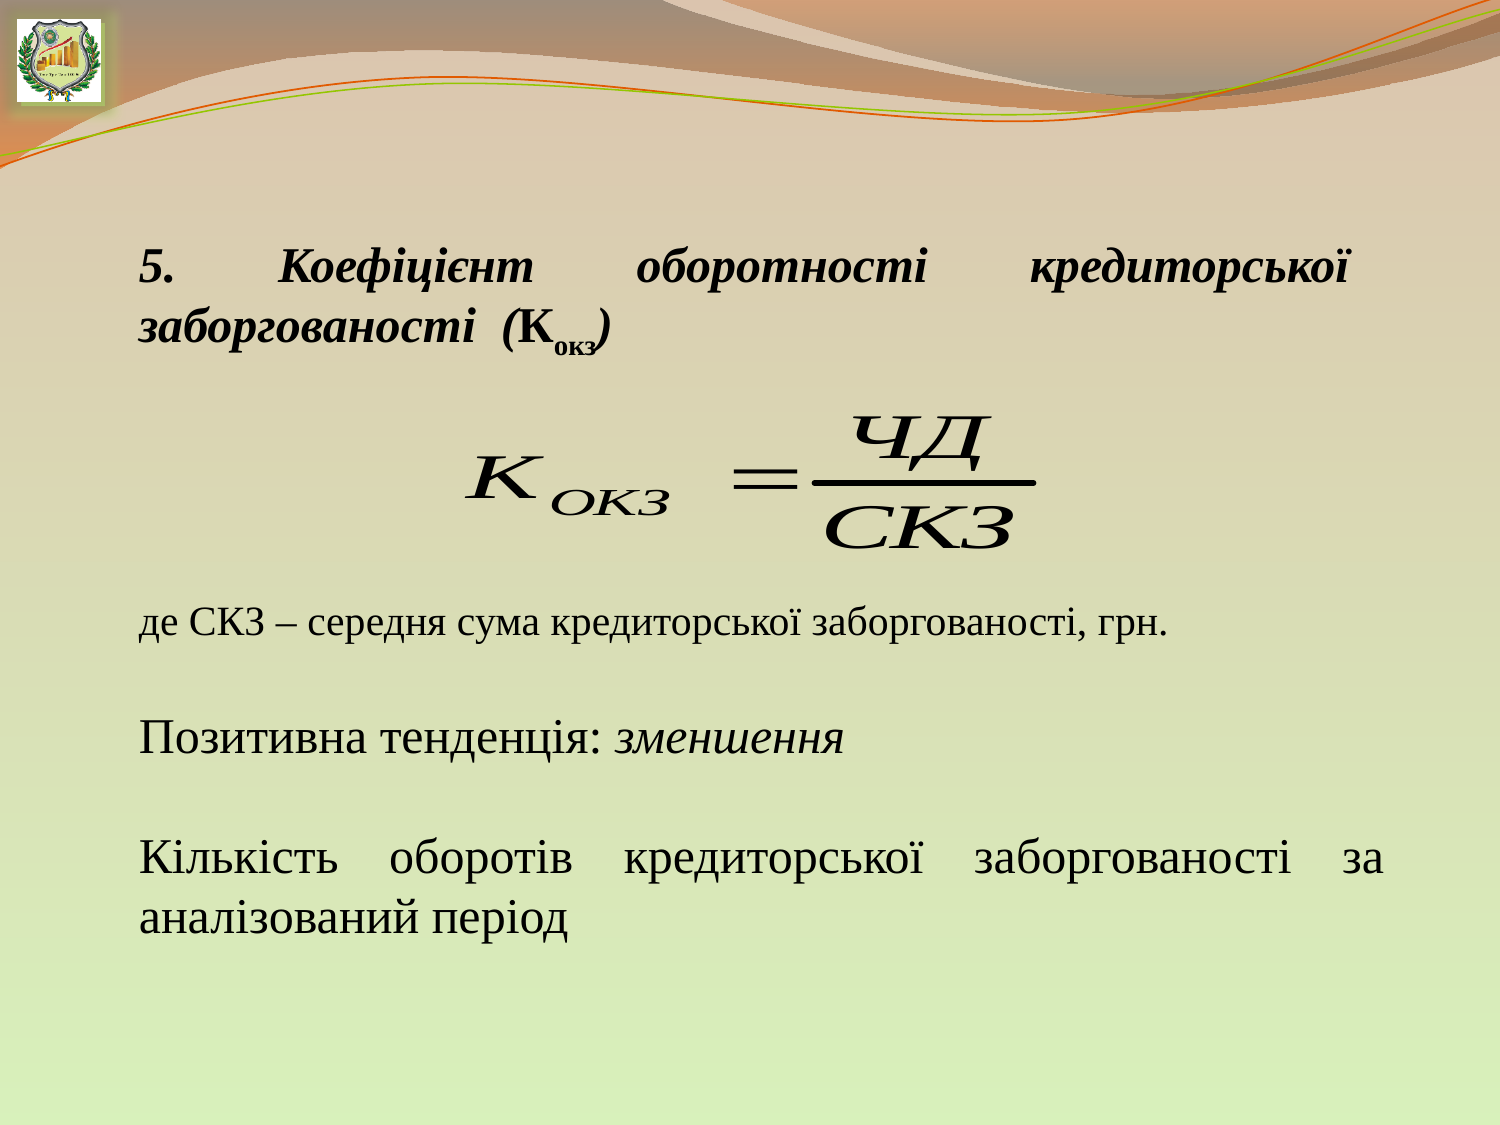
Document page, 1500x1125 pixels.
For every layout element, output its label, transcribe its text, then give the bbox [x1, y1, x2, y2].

picture [17, 18, 101, 102]
text_box 5. Коефіцієнт оборотності кредиторської заборгованості (Кокз) [123, 225, 1365, 369]
text_box [0, 0, 1500, 75]
text_box де СКЗ – середня сума кредиторської заборгованості, грн. Позитивна тенденція: зменшення Кількість оборотів кредиторської заборгованості за аналізований період [123, 586, 1400, 951]
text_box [442, 396, 1058, 563]
